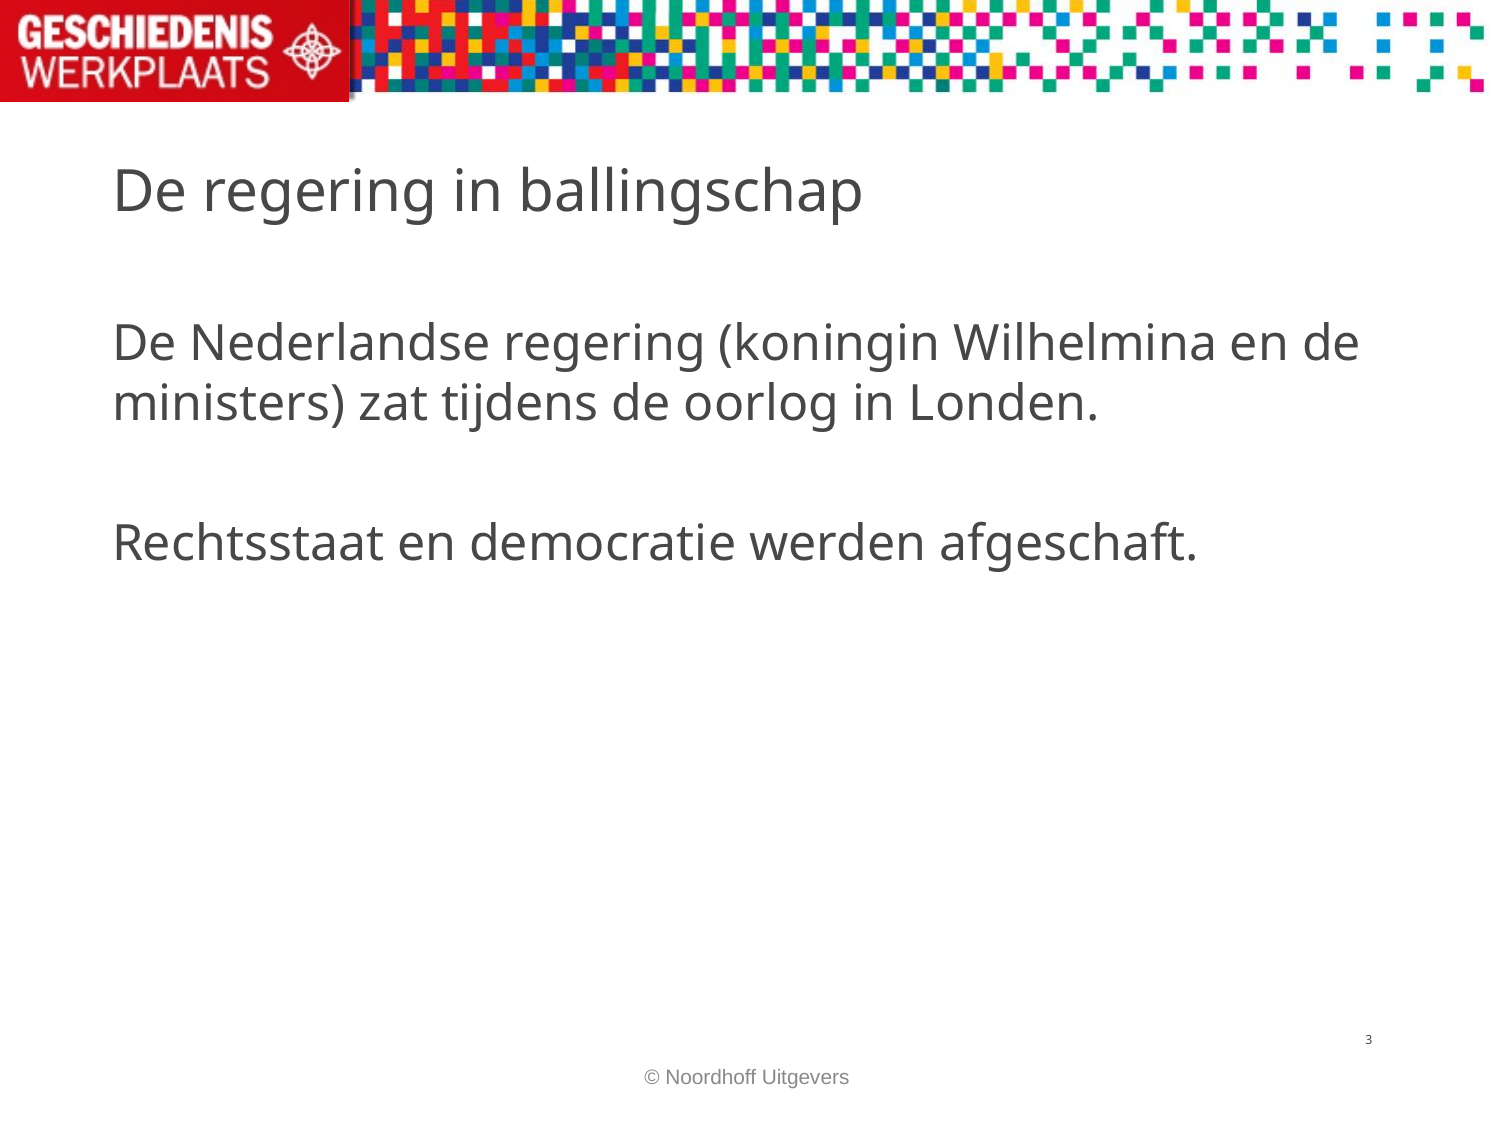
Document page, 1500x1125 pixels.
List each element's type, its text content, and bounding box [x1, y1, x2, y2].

slide_number 3 [1325, 1025, 1388, 1063]
text_box © Noordhoff Uitgevers [512, 1045, 988, 1106]
list De Nederlandse regering (koningin Wilhelmina en de ministers) zat tijdens de oorlog in Londen. Rechtsstaat en democratie werden afgeschaft. [112, 302, 1409, 988]
title De regering in ballingschap [112, 145, 1401, 256]
picture [0, 0, 1500, 1125]
